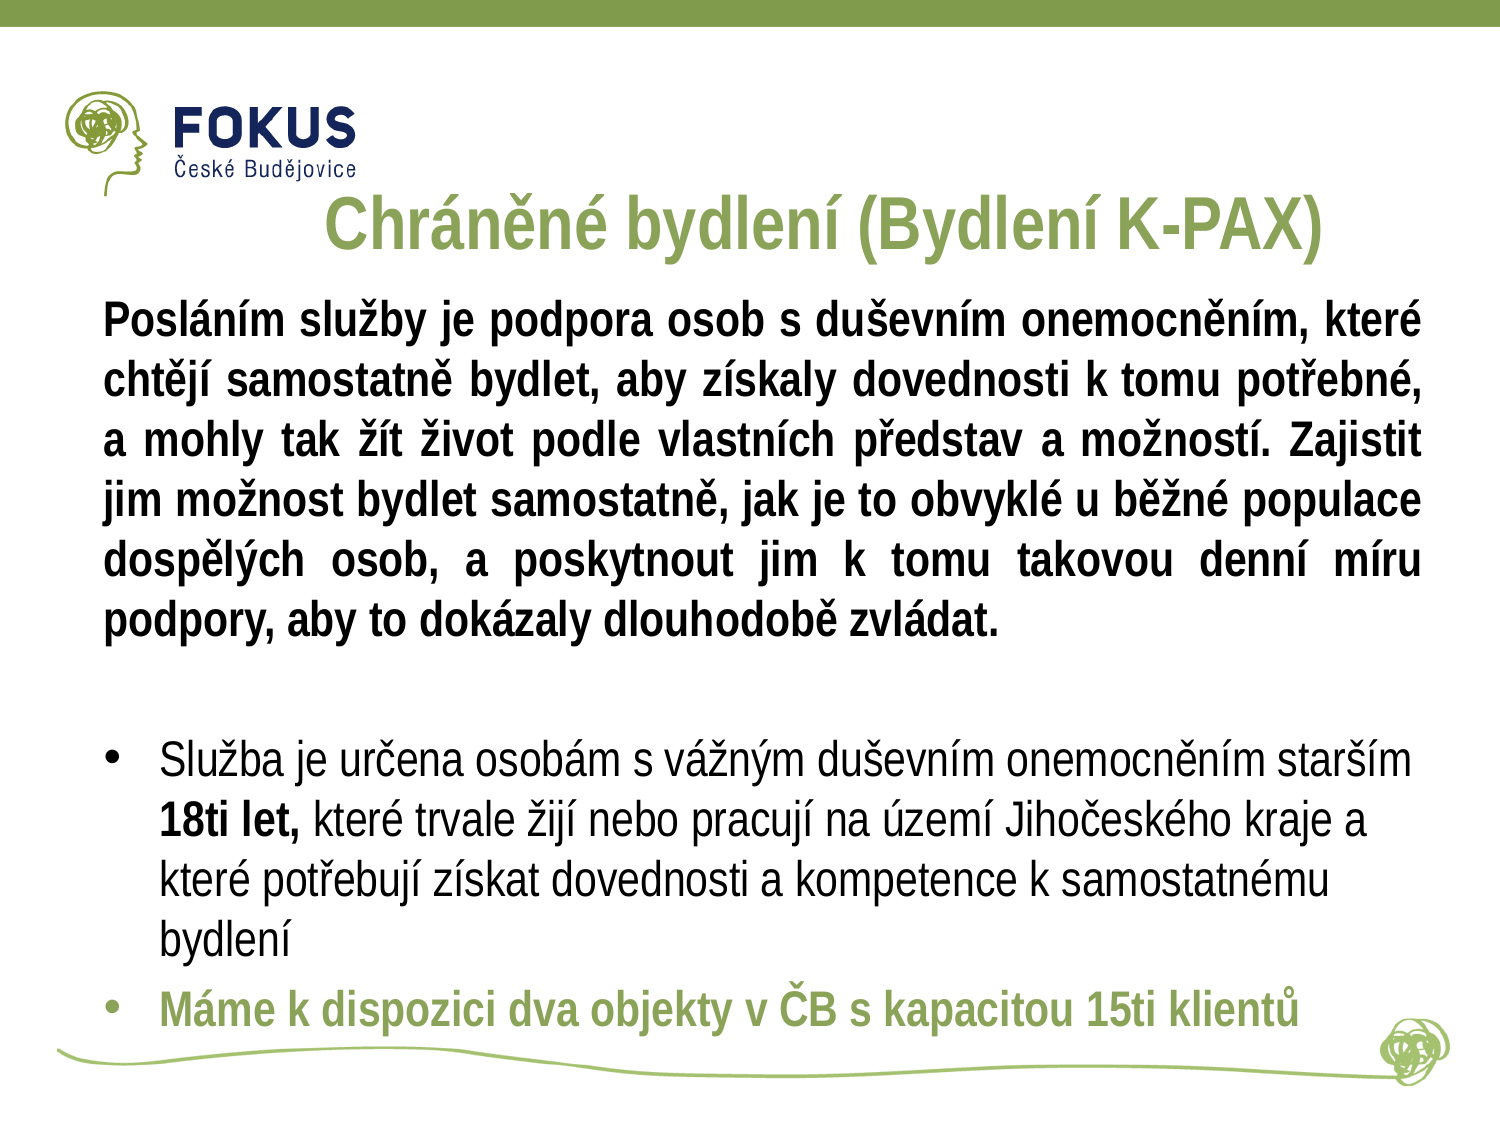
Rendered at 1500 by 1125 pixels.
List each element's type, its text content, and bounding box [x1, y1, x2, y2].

title Chráněné bydlení (Bydlení K-PAX) [149, 125, 1500, 314]
list Posláním služby je podpora osob s duševním onemocněním, které chtějí samostatně bydlet, aby získaly dovednosti k tomu potřebné, a mohly tak žít život podle vlastních představ a možností. Zajistit jim možnost bydlet samostatně, jak je to obvyklé u běžné populace dospělých osob, a poskytnout jim k tomu takovou denní míru podpory, aby to dokázaly dlouhodobě zvládat. Služba je určena osobám s vážným duševním onemocněním starším 18ti let, které trvale žijí nebo pracují na území Jihočeského kraje a které potřebují získat dovednosti a kompetence k samostatnému bydlení Máme k dispozici dva objekty v ČB s kapacitou 15ti klientů [88, 278, 1439, 1107]
picture [0, 0, 1500, 1125]
